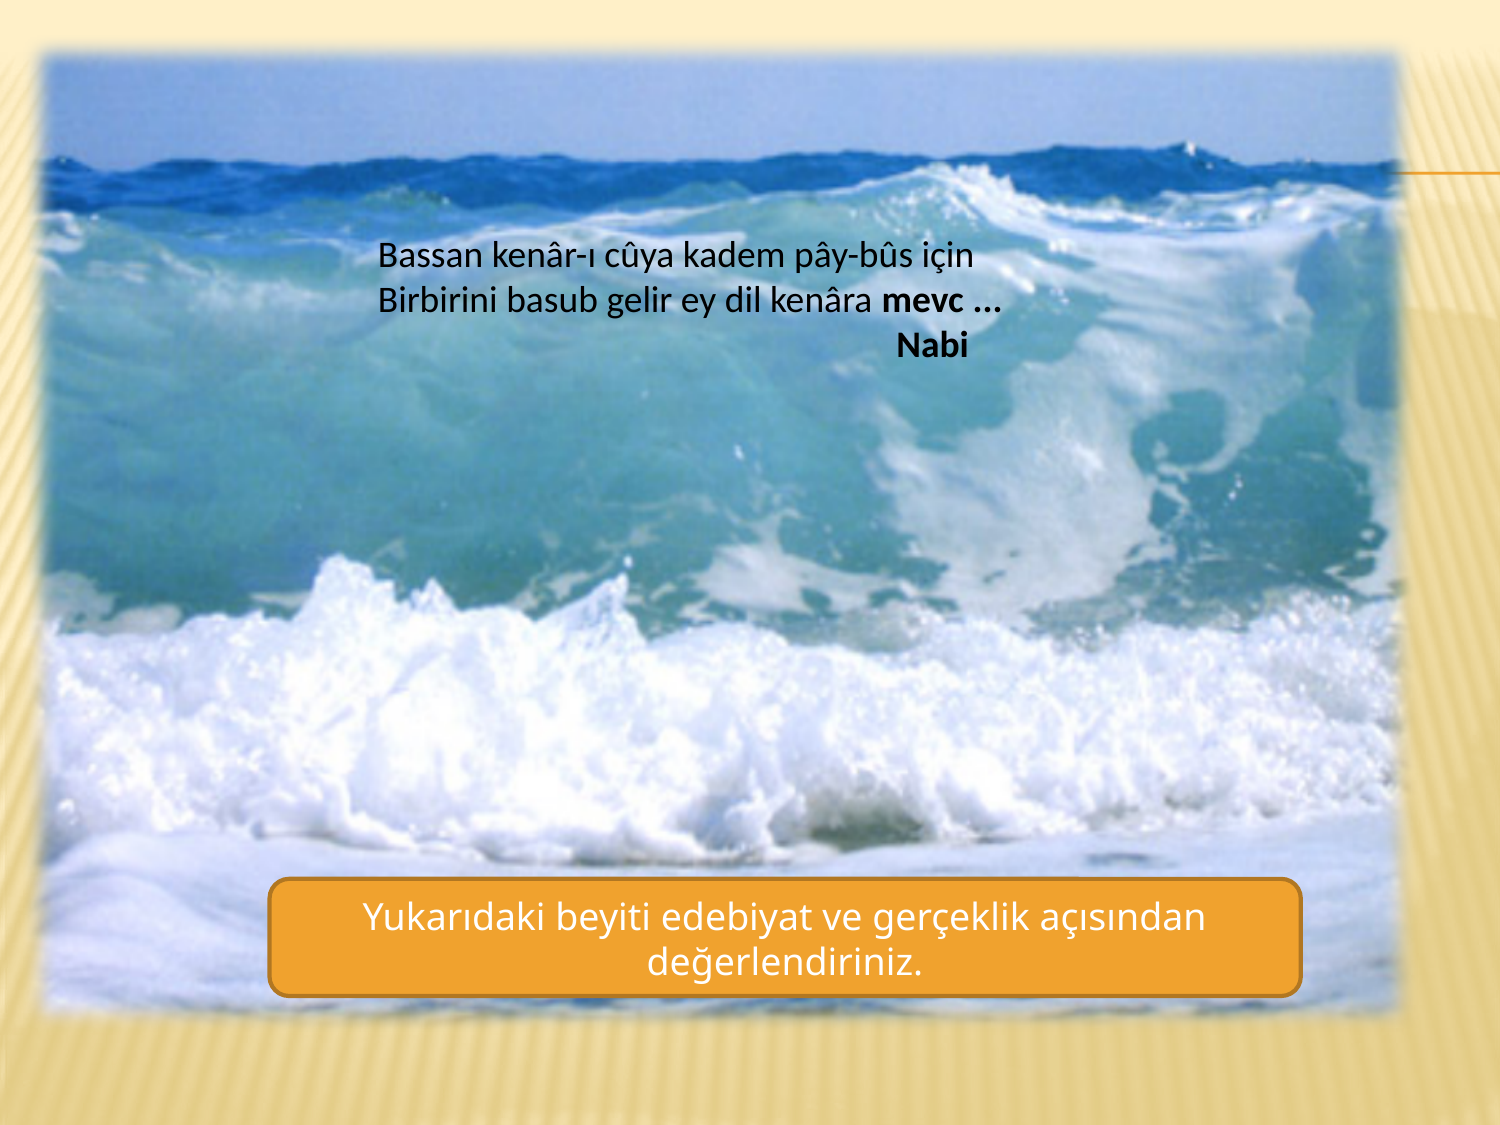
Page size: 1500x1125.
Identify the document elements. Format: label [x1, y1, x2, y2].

list [23, 34, 1419, 1032]
